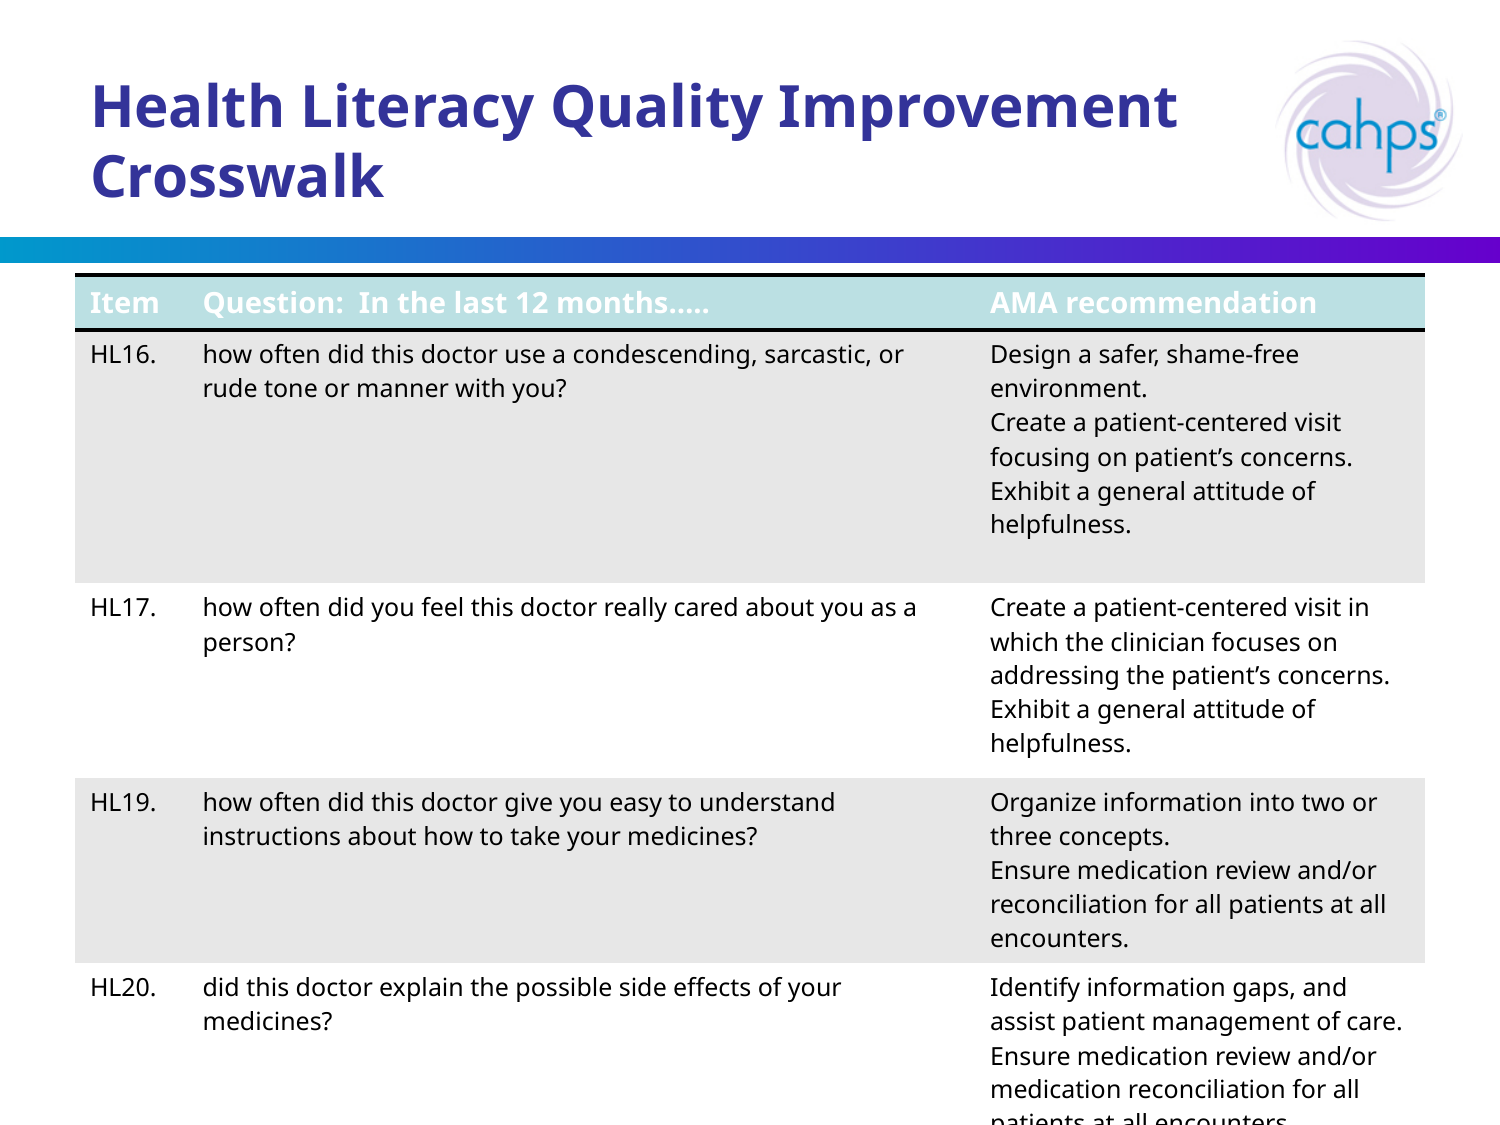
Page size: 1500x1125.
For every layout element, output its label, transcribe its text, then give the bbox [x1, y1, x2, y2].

table_cell how often did this doctor use a condescending, sarcastic, or rude tone or manner with you? [188, 332, 975, 583]
table_cell HL16. [75, 332, 188, 583]
table_header Question: In the last 12 months….. [188, 277, 975, 328]
table_cell Organize information into two or three concepts. Ensure medication review and/or reconciliation for all patients at all encounters. [975, 778, 1425, 963]
table_cell HL20. [75, 963, 188, 1125]
picture [1275, 37, 1463, 225]
text_box [1074, 1046, 1425, 1125]
table_header AMA recommendation [975, 277, 1425, 328]
table_cell did this doctor explain the possible side effects of your medicines? [188, 963, 975, 1125]
table_cell Identify information gaps, and assist patient management of care. Ensure medication review and/or medication reconciliation for all patients at all encounters. [975, 963, 1425, 1125]
table_cell HL19. [75, 778, 188, 963]
table_cell HL17. [75, 583, 188, 778]
title Health Literacy Quality Improvement Crosswalk [75, 45, 1313, 233]
table_cell how often did you feel this doctor really cared about you as a person? [188, 583, 975, 778]
table_header Item [75, 277, 188, 328]
table_cell Design a safer, shame-free environment. Create a patient-centered visit focusing on patient’s concerns. Exhibit a general attitude of helpfulness. [975, 332, 1425, 583]
table_cell how often did this doctor give you easy to understand instructions about how to take your medicines? [188, 778, 975, 963]
table_cell Create a patient-centered visit in which the clinician focuses on addressing the patient’s concerns. Exhibit a general attitude of helpfulness. [975, 583, 1425, 778]
